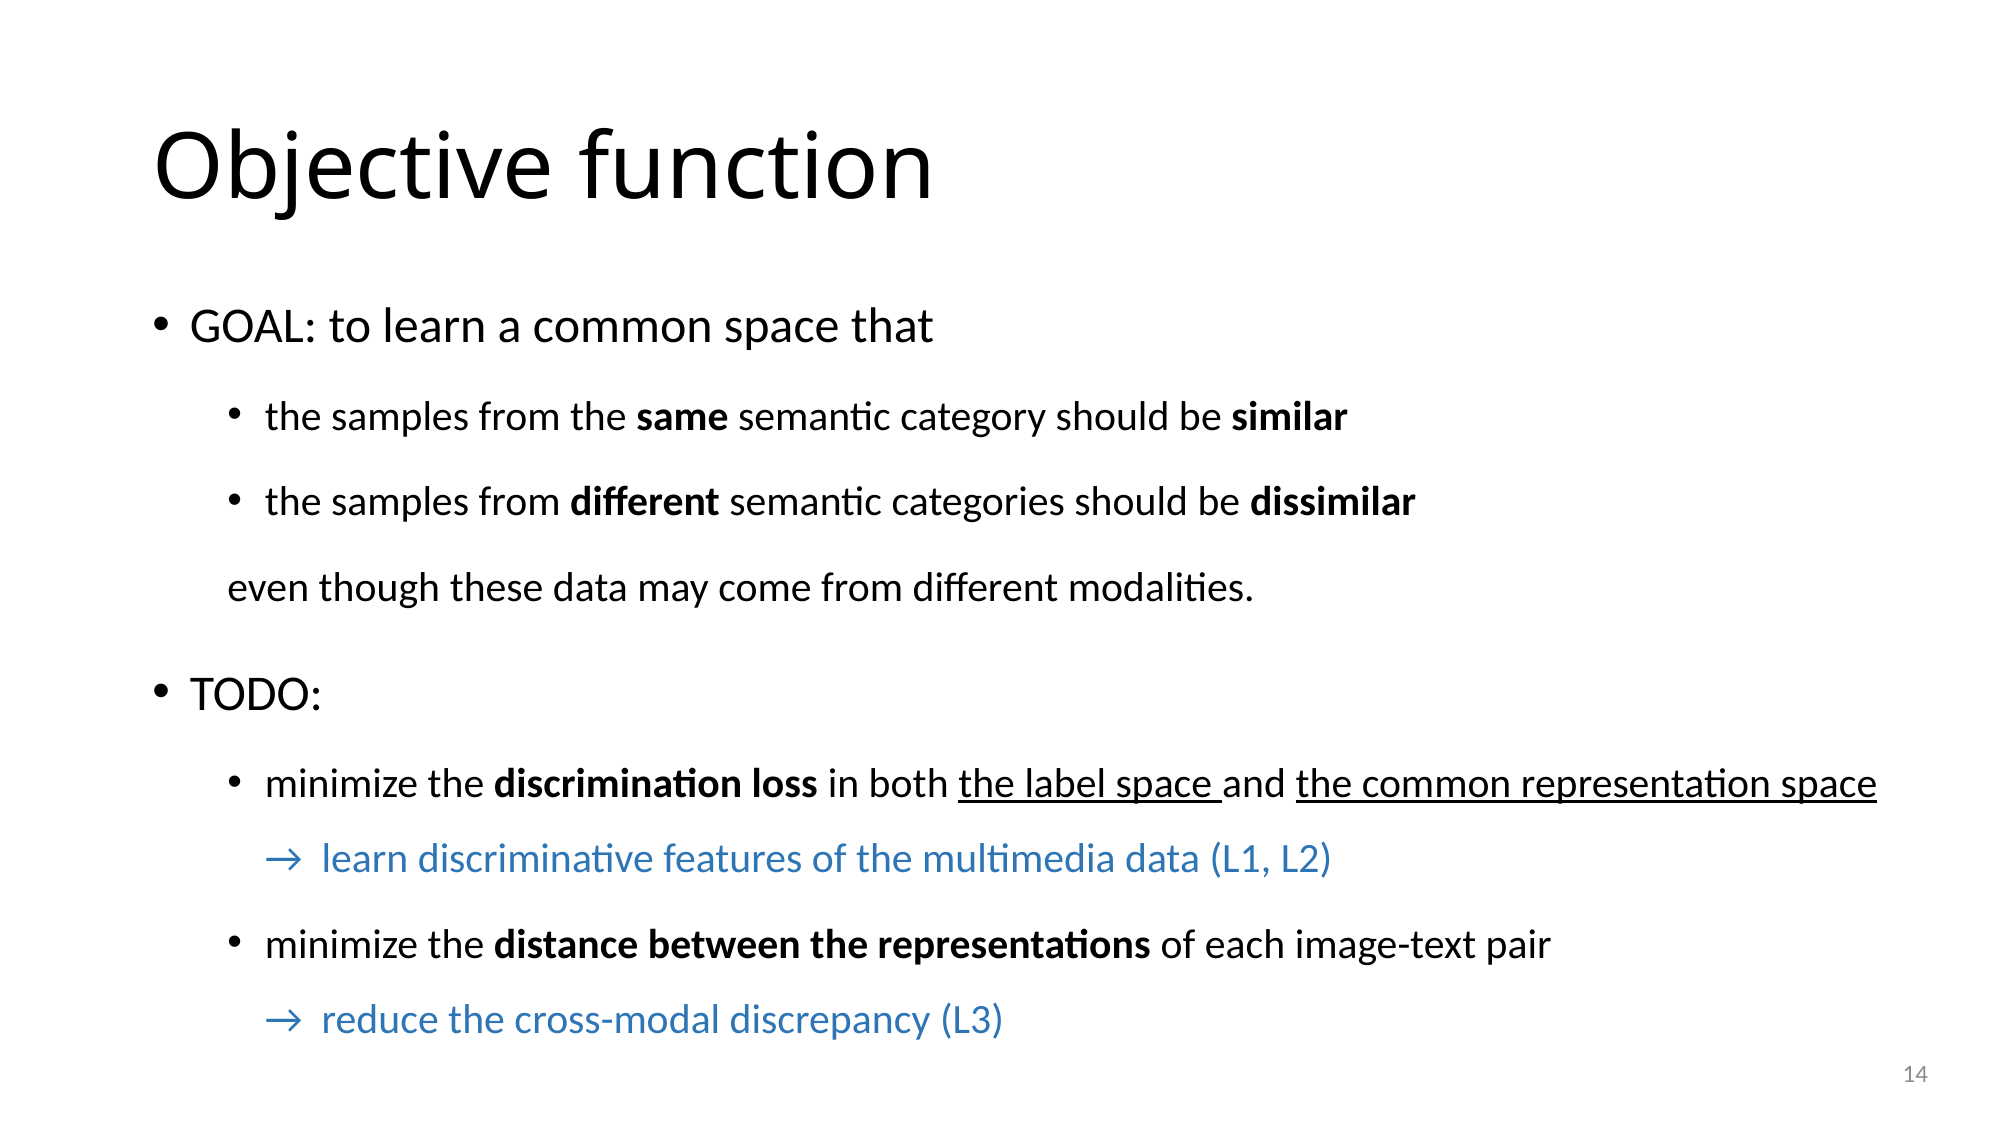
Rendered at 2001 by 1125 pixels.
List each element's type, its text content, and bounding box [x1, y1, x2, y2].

title Objective function [137, 59, 1863, 255]
slide_number 14 [1493, 1042, 1944, 1103]
list GOAL: to learn a common space that the samples from the same semantic category should be similar the samples from different semantic categories should be dissimilar even though these data may come from different modalities. TODO: minimize the discrimination loss in both the label space and the common representation space → learn discriminative features of the multimedia data (L1, L2) minimize the distance between the representations of each image-text pair → reduce the cross-modal discrepancy (L3) [137, 255, 1944, 1093]
